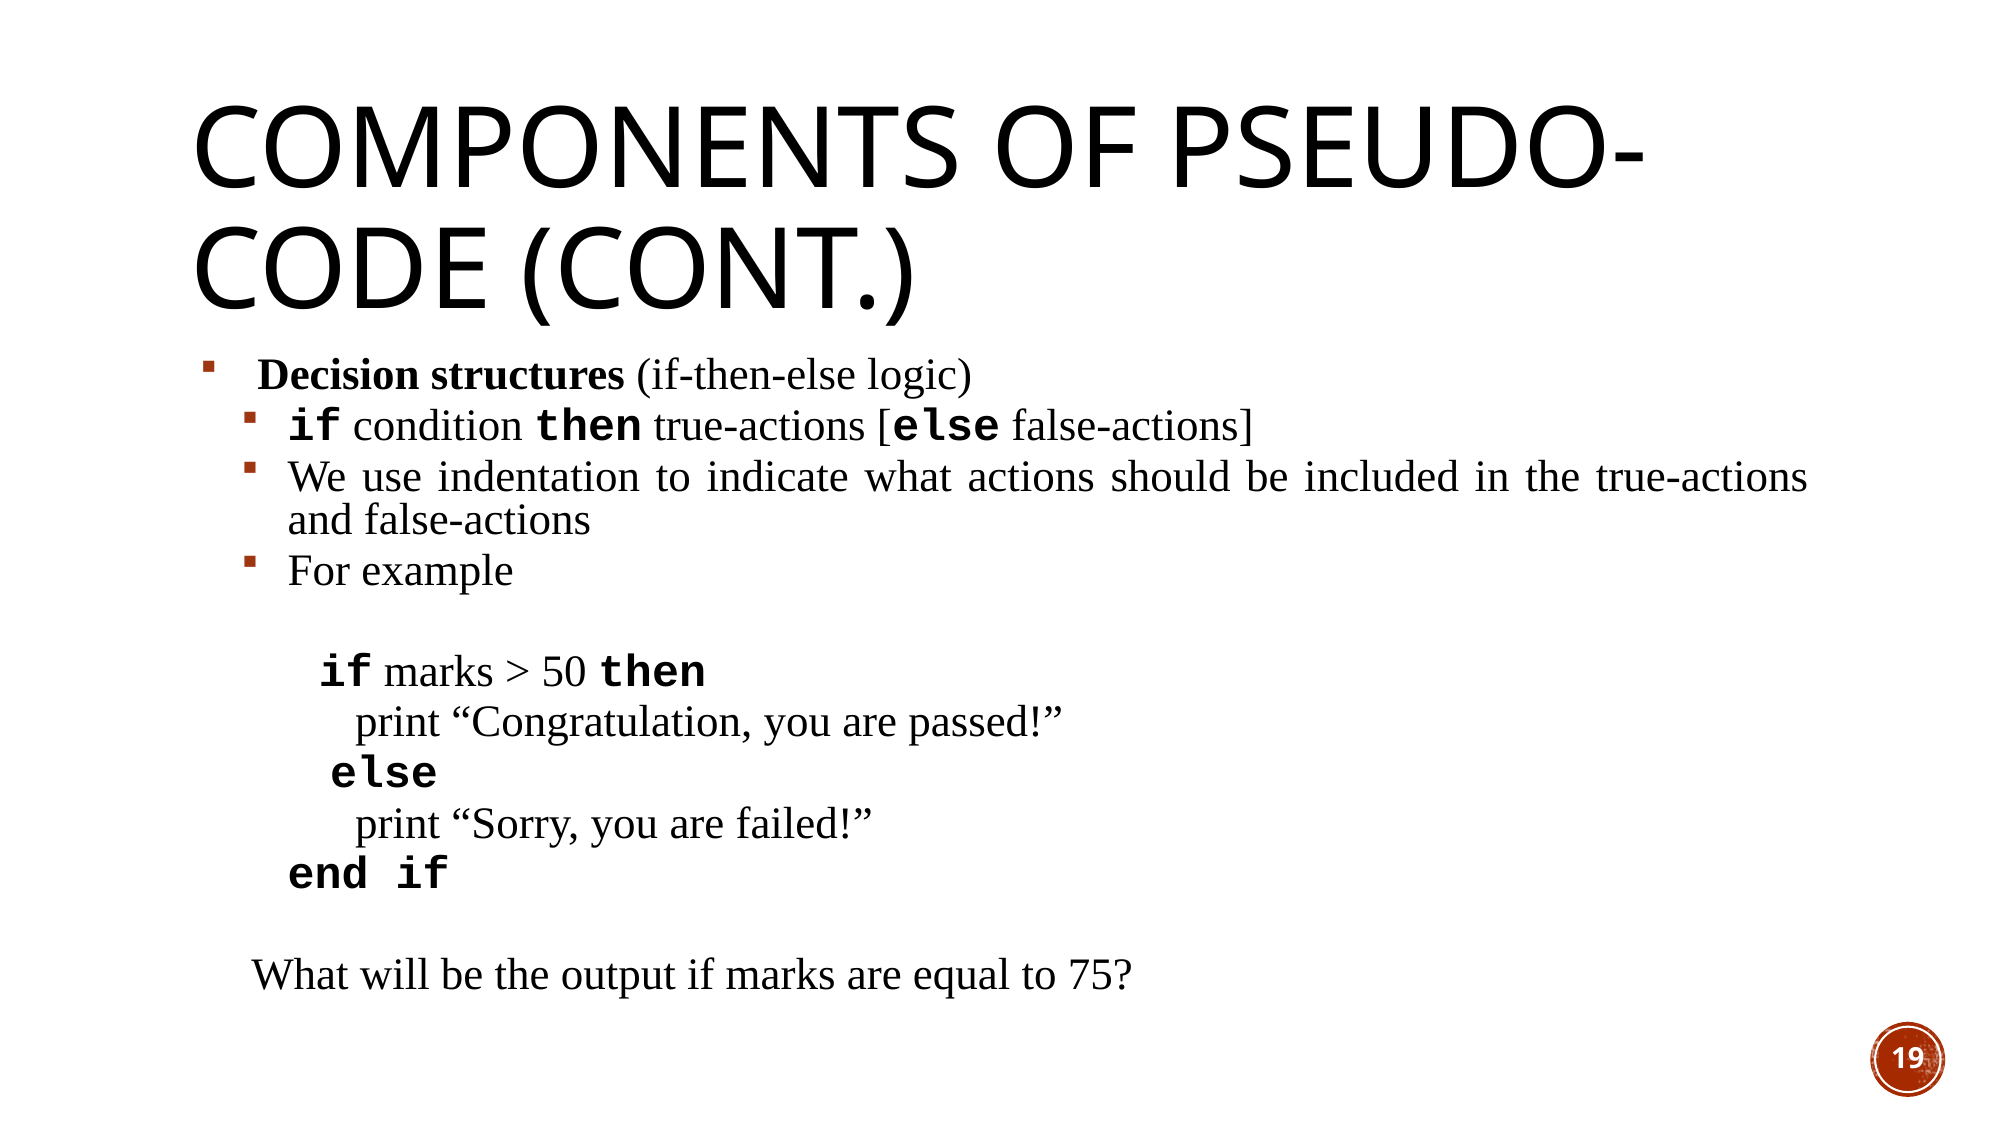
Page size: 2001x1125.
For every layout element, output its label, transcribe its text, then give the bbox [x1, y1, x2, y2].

slide_number 19 [1855, 1028, 1961, 1089]
title Components of Pseudo-code (cont.) [175, 79, 1826, 344]
list Decision structures (if-then-else logic) if condition then true-actions [else false-actions] We use indentation to indicate what actions should be included in the true-actions and false-actions For example if marks > 50 then print “Congratulation, you are passed!” else print “Sorry, you are failed!” end if What will be the output if marks are equal to 75? [175, 348, 1826, 1013]
